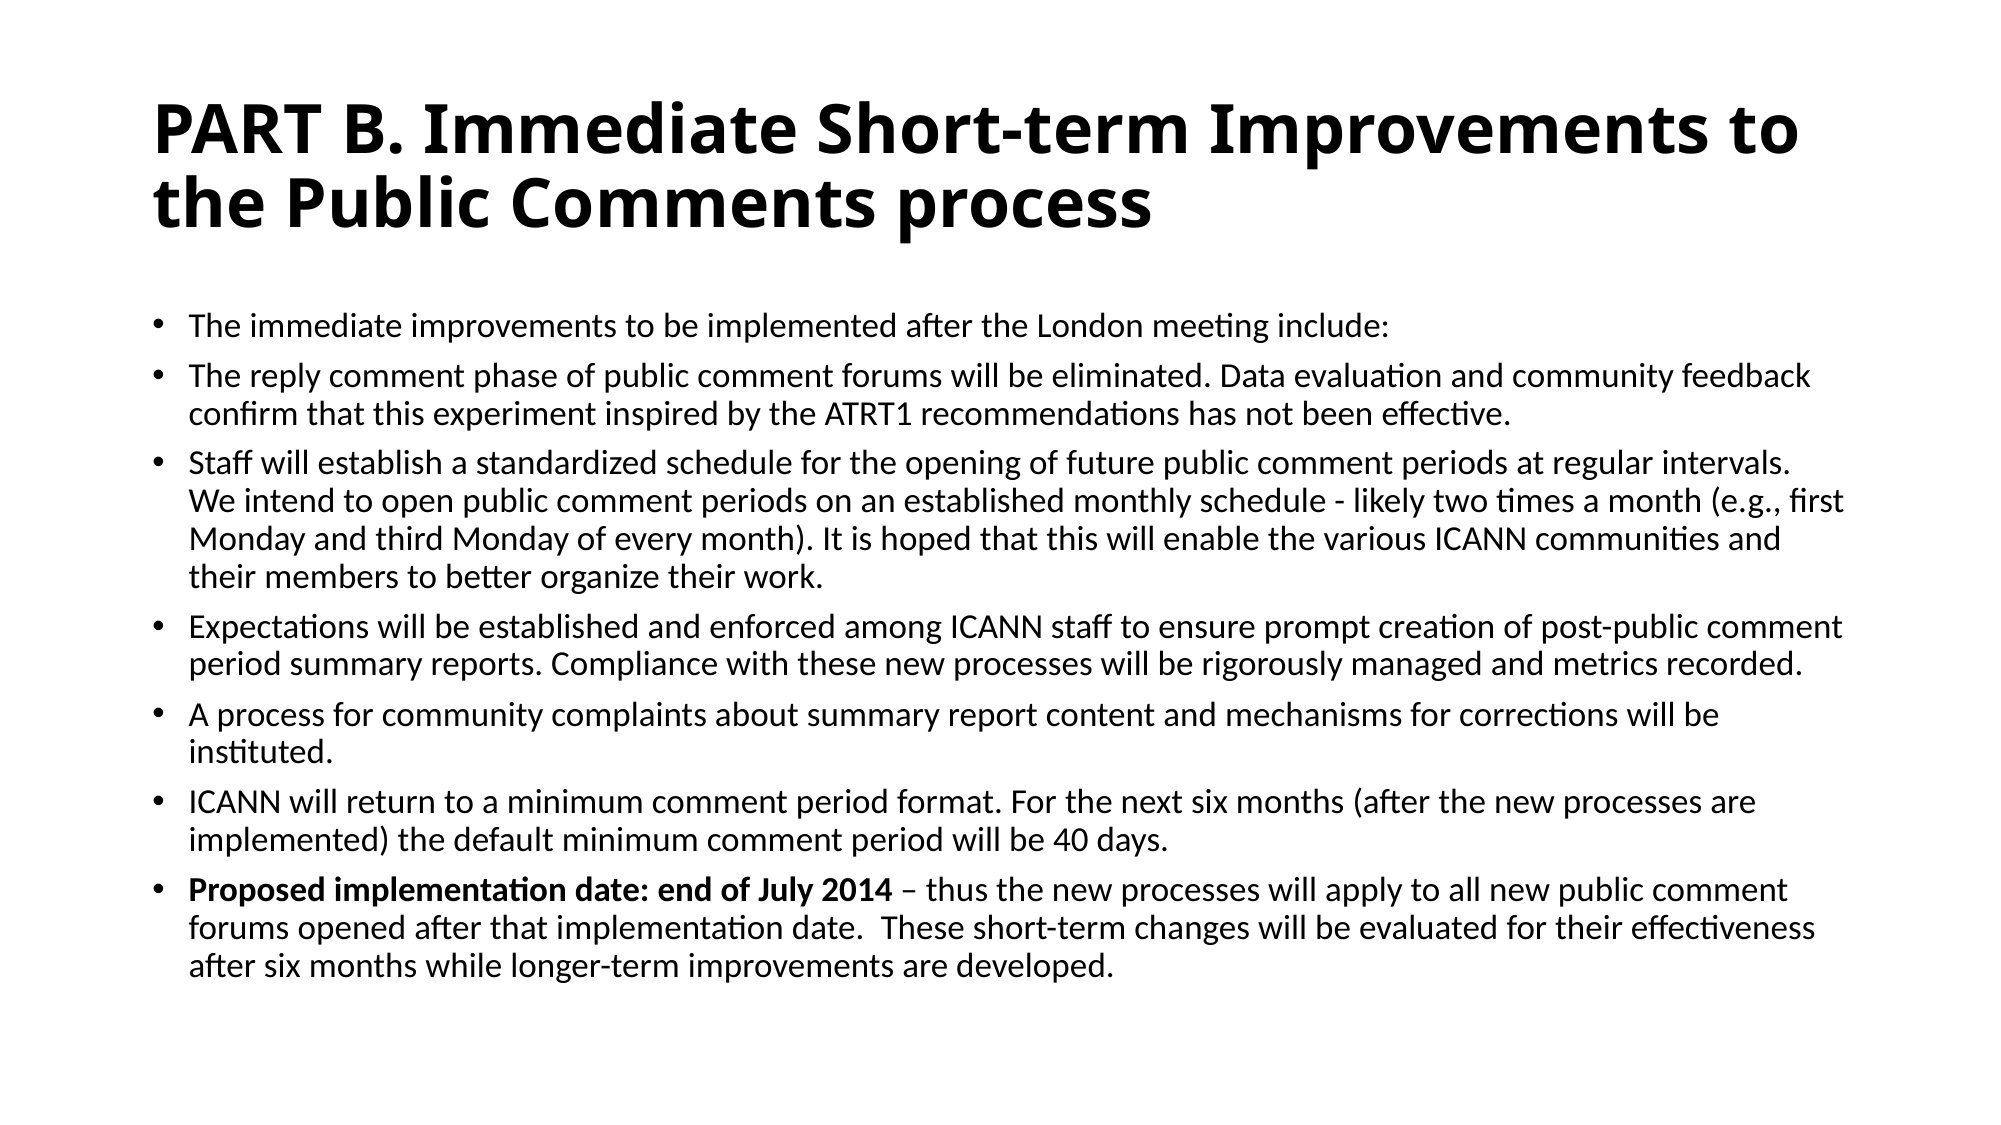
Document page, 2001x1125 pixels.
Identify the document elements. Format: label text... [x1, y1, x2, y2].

title PART B. Immediate Short-term Improvements to the Public Comments process [137, 59, 1863, 278]
list The immediate improvements to be implemented after the London meeting include: The reply comment phase of public comment forums will be eliminated. Data evaluation and community feedback confirm that this experiment inspired by the ATRT1 recommendations has not been effective. Staff will establish a standardized schedule for the opening of future public comment periods at regular intervals. We intend to open public comment periods on an established monthly schedule - likely two times a month (e.g., first Monday and third Monday of every month). It is hoped that this will enable the various ICANN communities and their members to better organize their work. Expectations will be established and enforced among ICANN staff to ensure prompt creation of post-public comment period summary reports. Compliance with these new processes will be rigorously managed and metrics recorded. A process for community complaints about summary report content and mechanisms for corrections will be instituted. ICANN will return to a minimum comment period format. For the next six months (after the new processes are implemented) the default minimum comment period will be 40 days. Proposed implementation date: end of July 2014 – thus the new processes will apply to all new public comment forums opened after that implementation date. These short-term changes will be evaluated for their effectiveness after six months while longer-term improvements are developed. [137, 299, 1863, 1014]
